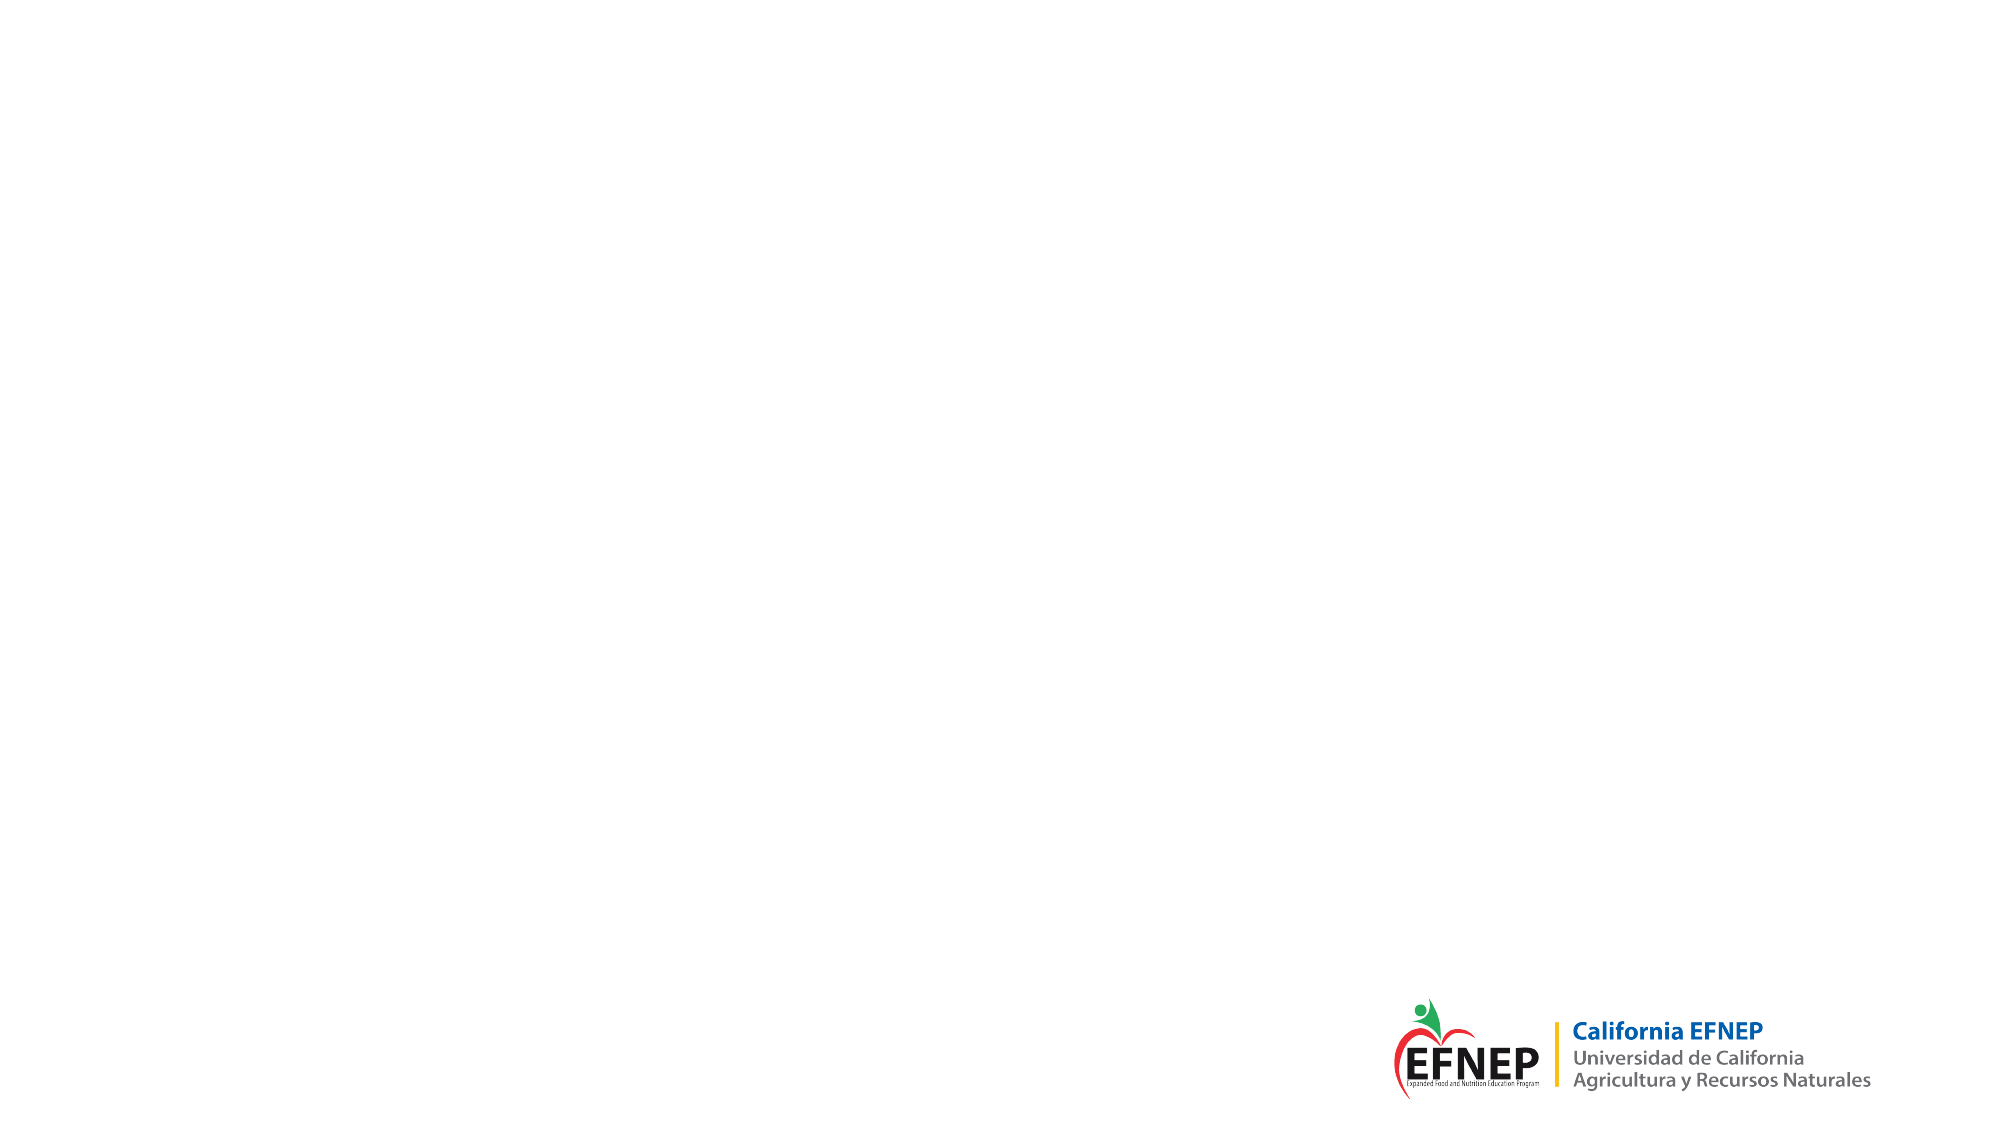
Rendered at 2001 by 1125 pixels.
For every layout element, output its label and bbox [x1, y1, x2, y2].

picture [1127, 32, 1969, 1104]
